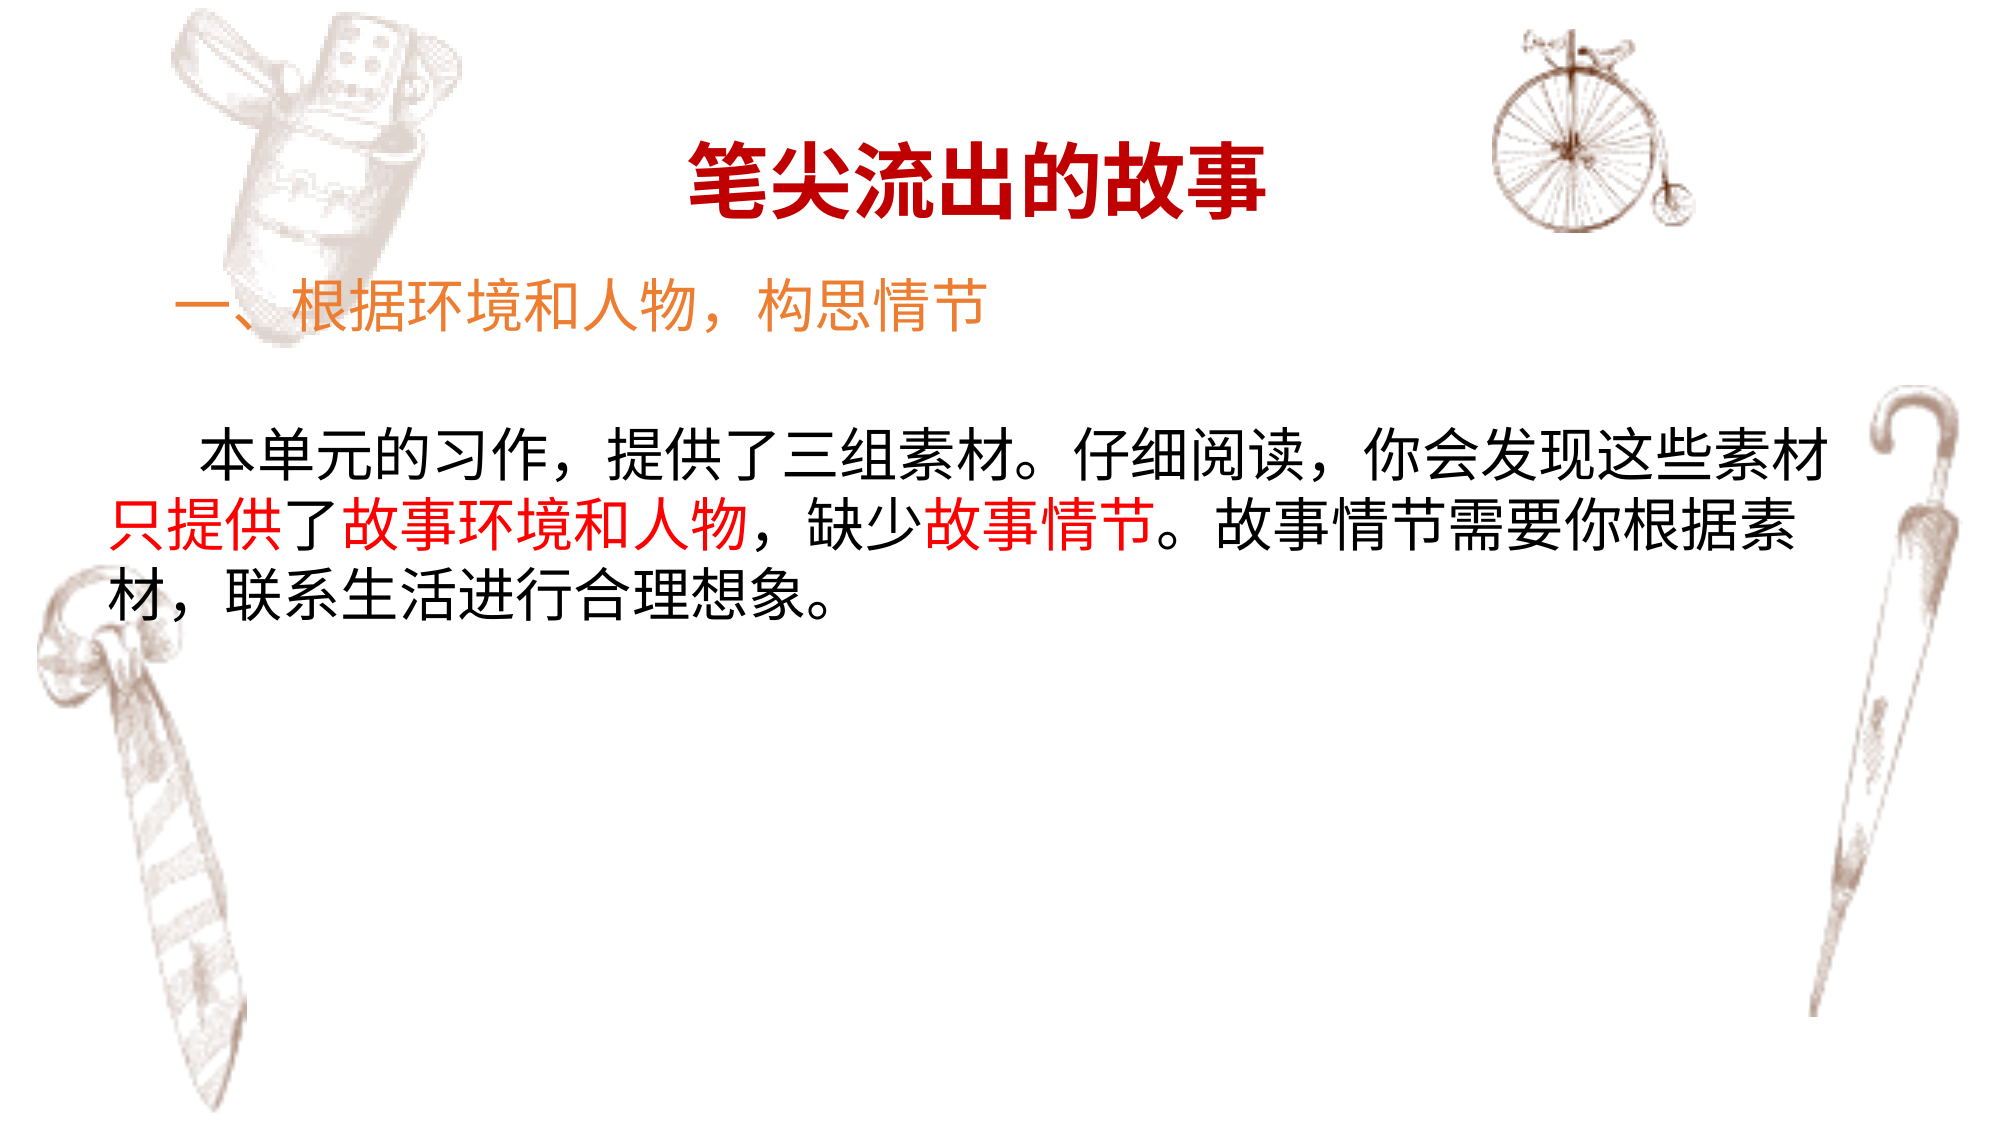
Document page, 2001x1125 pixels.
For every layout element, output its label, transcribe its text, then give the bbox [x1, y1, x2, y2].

text_box [144, 173, 1719, 280]
picture [37, 563, 247, 1117]
text_box 一、根据环境和人物，构思情节 [93, 241, 1668, 347]
text_box 笔尖流出的故事 [555, 121, 1400, 237]
picture [1492, 29, 1696, 173]
text_box 本单元的习作，提供了三组素材。仔细阅读，你会发现这些素材只提供了故事环境和人物，缺少故事情节。故事情节需要你根据素材，联系生活进行合理想象。 [93, 406, 1863, 636]
picture [1808, 385, 1963, 1017]
picture [171, 8, 462, 173]
